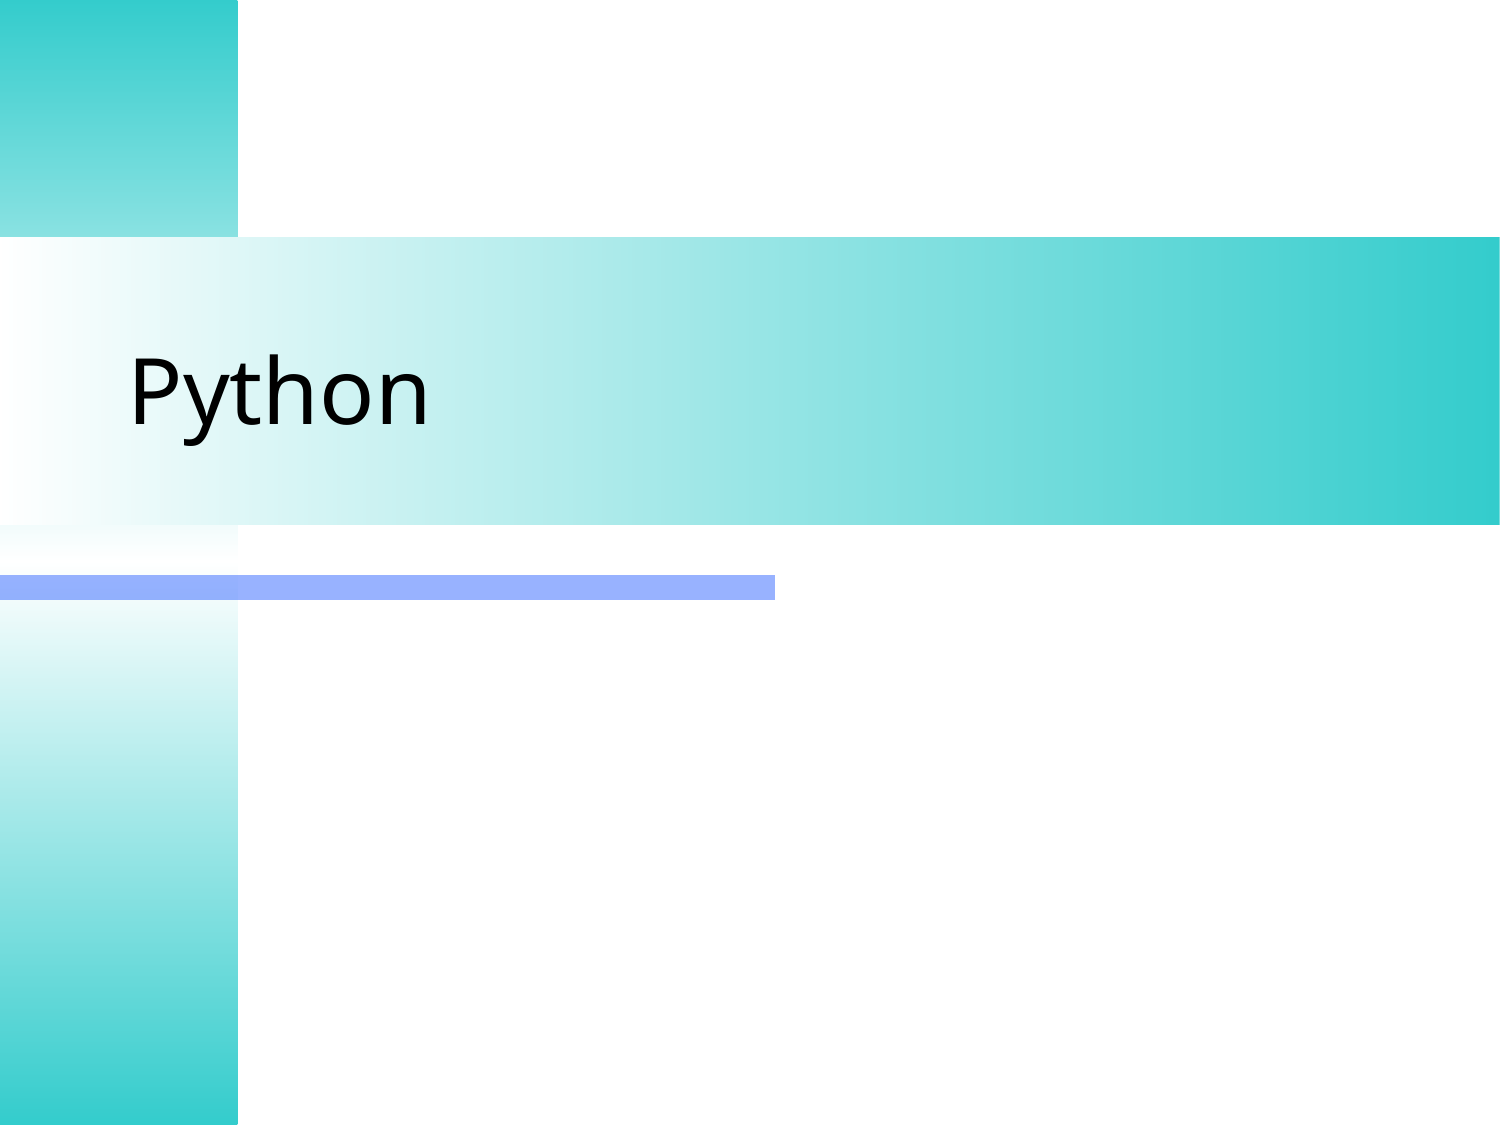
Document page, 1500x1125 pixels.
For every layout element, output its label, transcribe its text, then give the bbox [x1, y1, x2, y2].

title Python [112, 274, 1388, 501]
